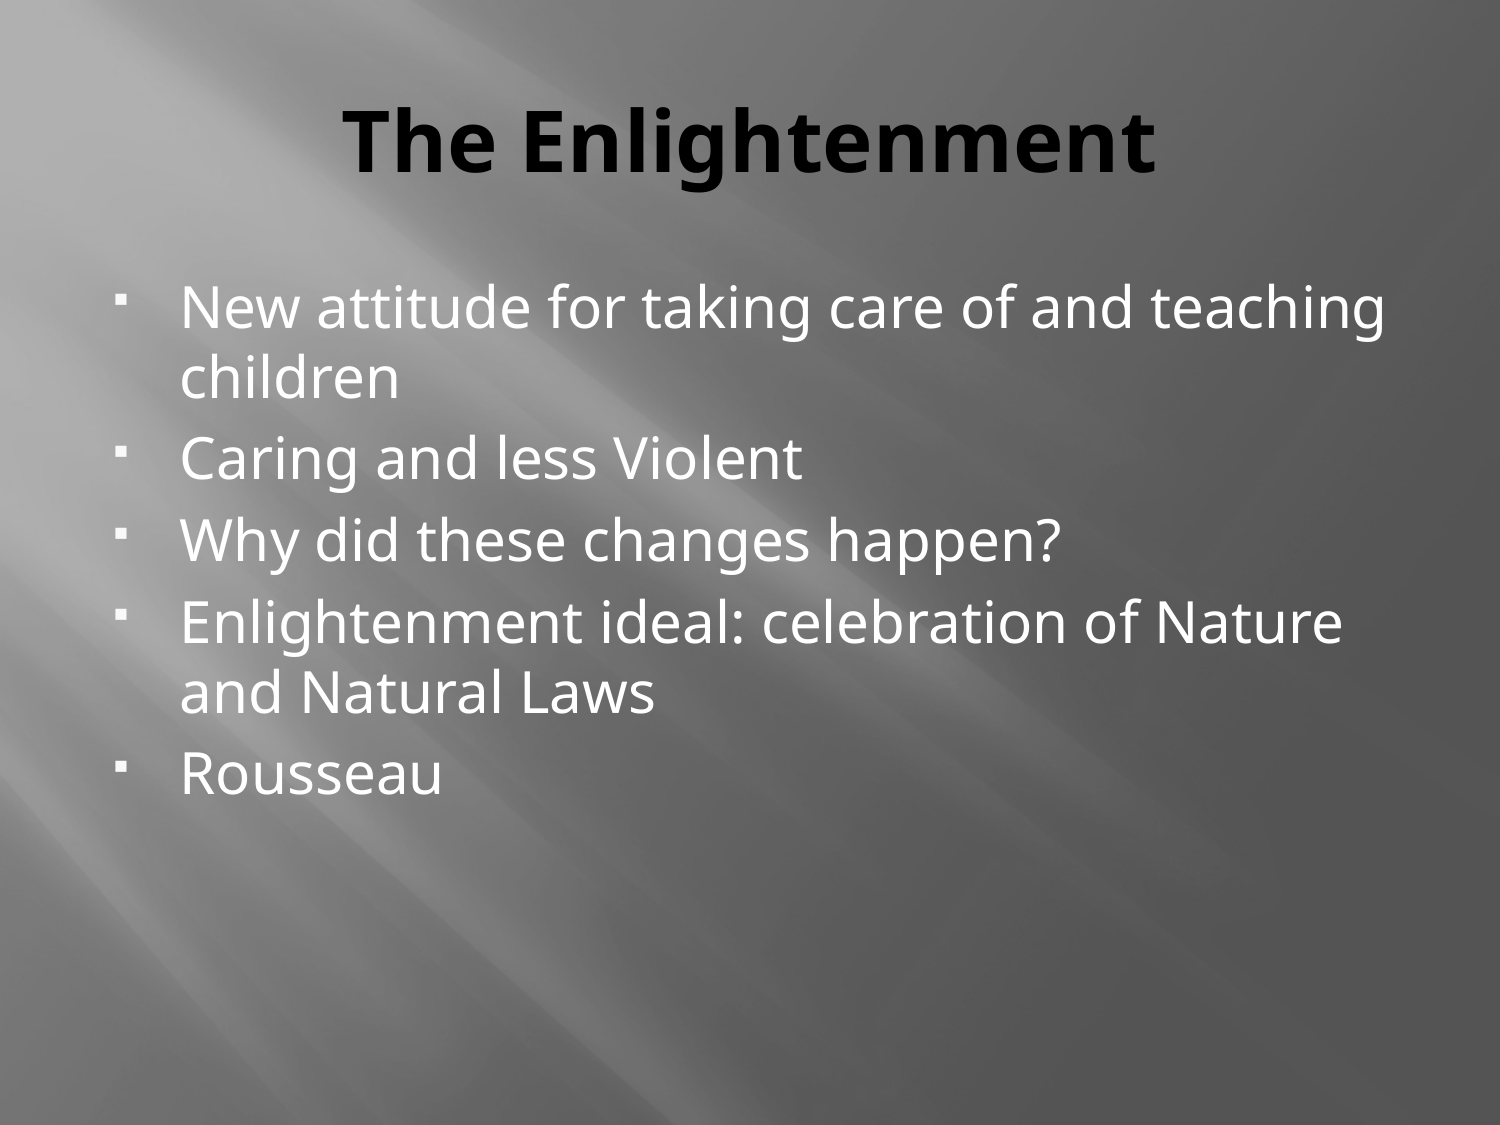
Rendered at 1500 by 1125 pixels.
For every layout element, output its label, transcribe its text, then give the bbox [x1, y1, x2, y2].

list New attitude for taking care of and teaching children Caring and less Violent Why did these changes happen? Enlightenment ideal: celebration of Nature and Natural Laws Rousseau [75, 262, 1425, 1035]
title The Enlightenment [75, 45, 1425, 233]
